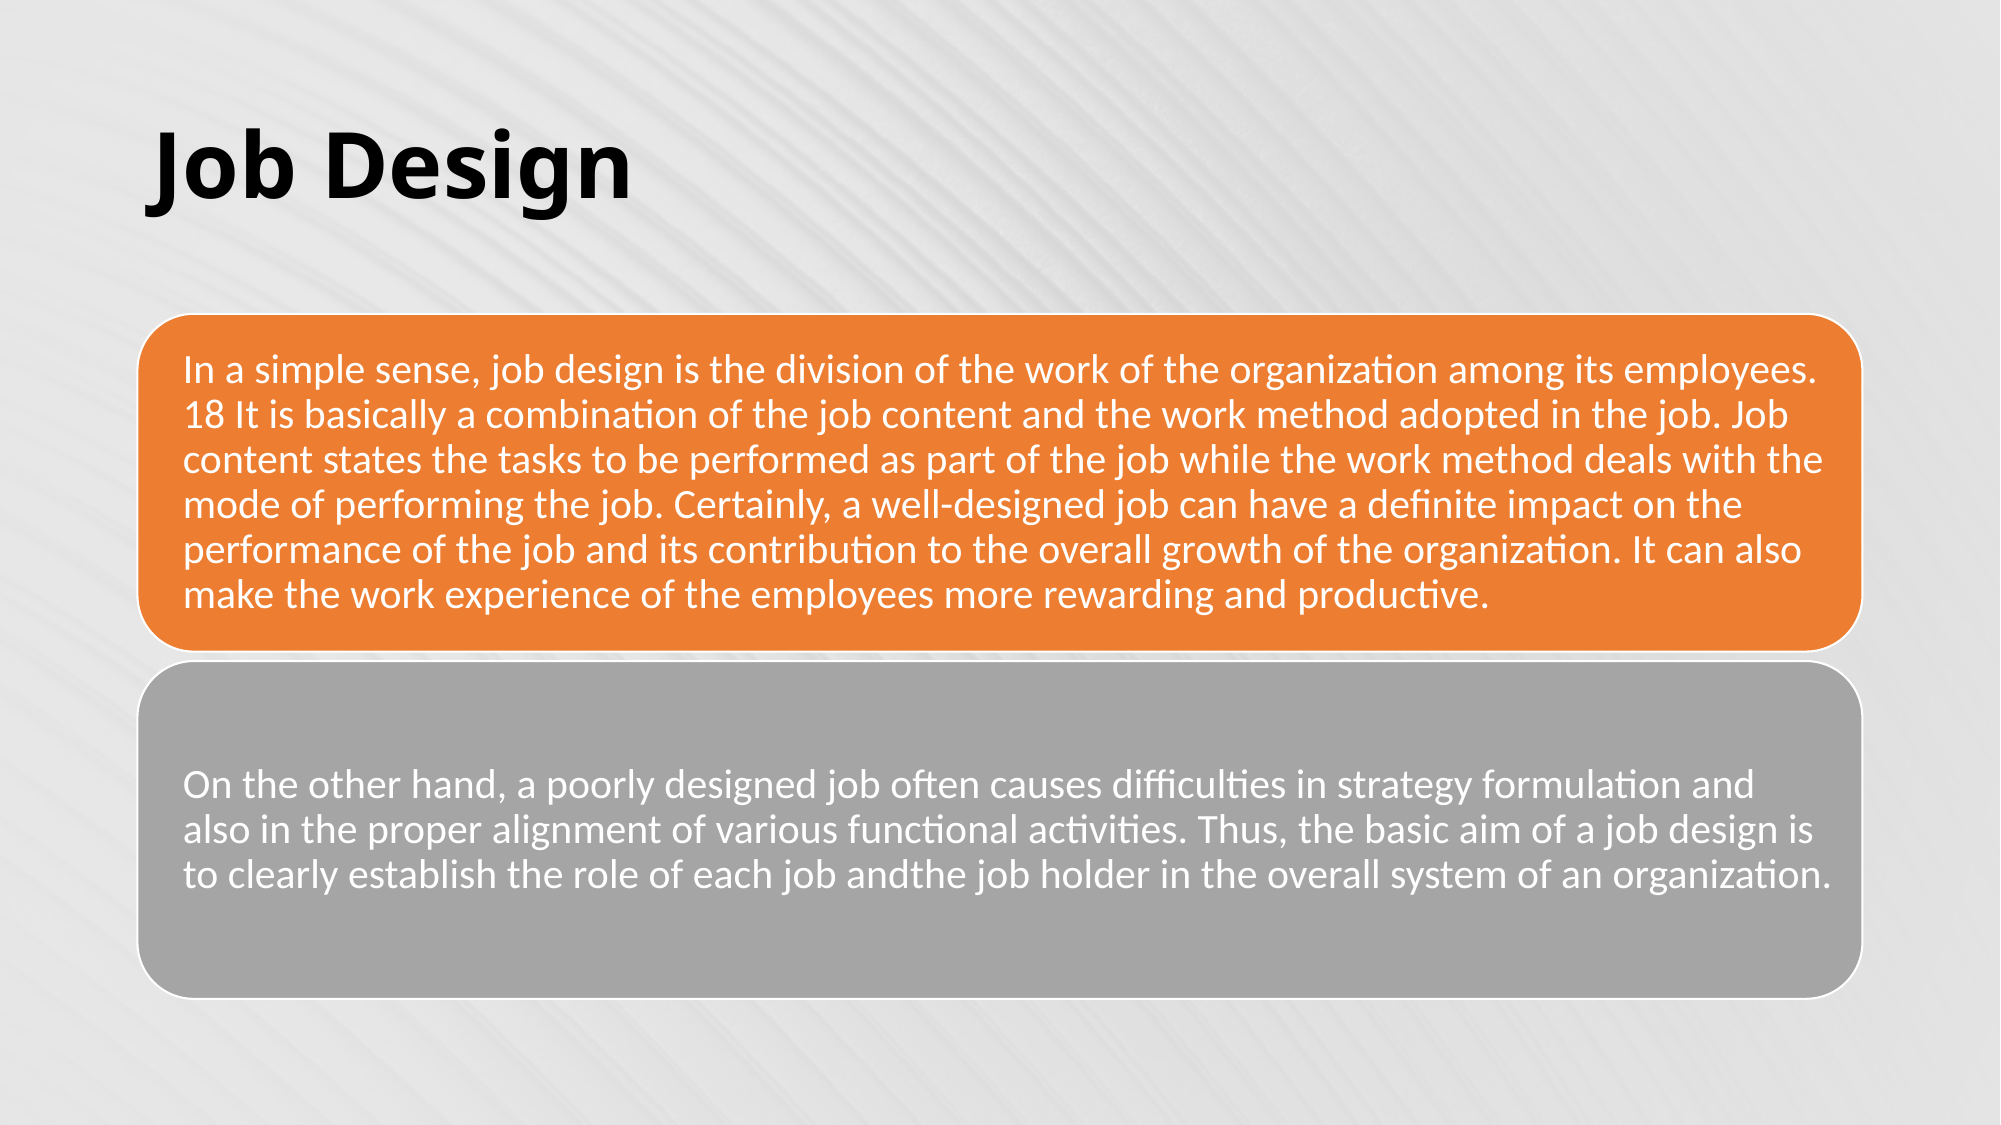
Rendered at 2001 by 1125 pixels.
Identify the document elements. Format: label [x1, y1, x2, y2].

list [137, 299, 1863, 1014]
picture [0, 0, 2000, 1125]
